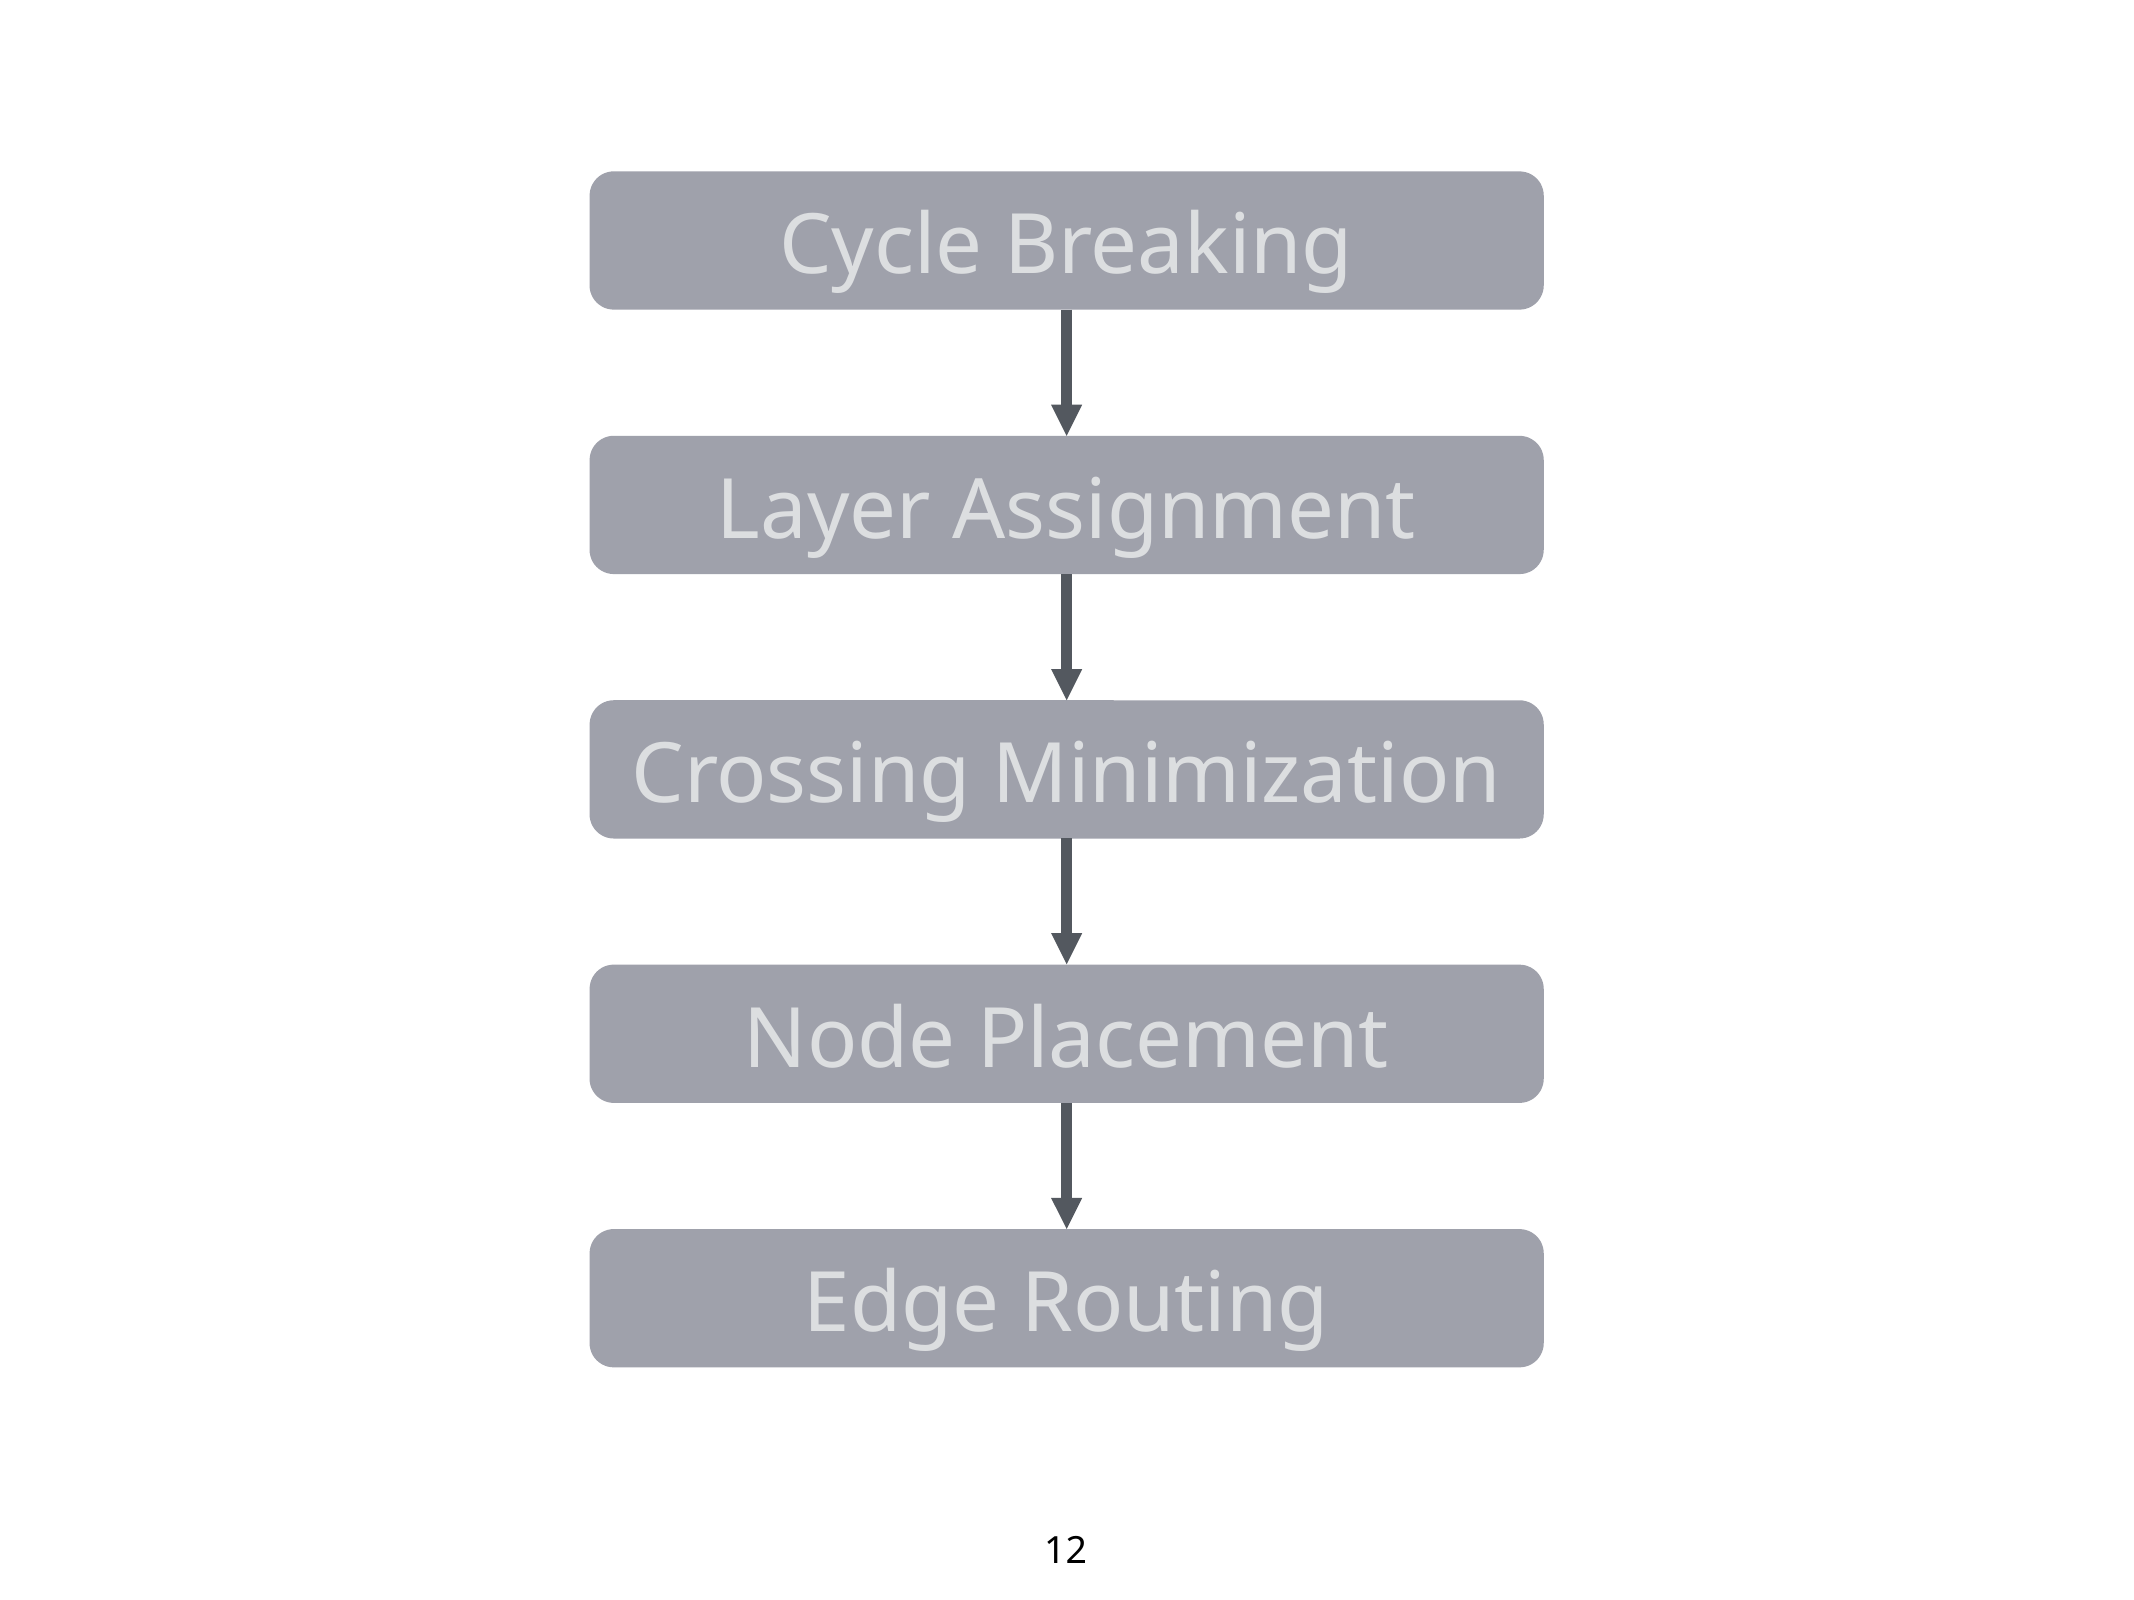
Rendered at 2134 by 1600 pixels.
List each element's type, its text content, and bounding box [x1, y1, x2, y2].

text_box Cycle Breaking [589, 171, 1544, 302]
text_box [589, 309, 1544, 569]
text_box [589, 838, 1544, 1098]
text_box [589, 574, 1544, 833]
slide_number 12 [1034, 1517, 1097, 1581]
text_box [589, 1103, 1544, 1368]
